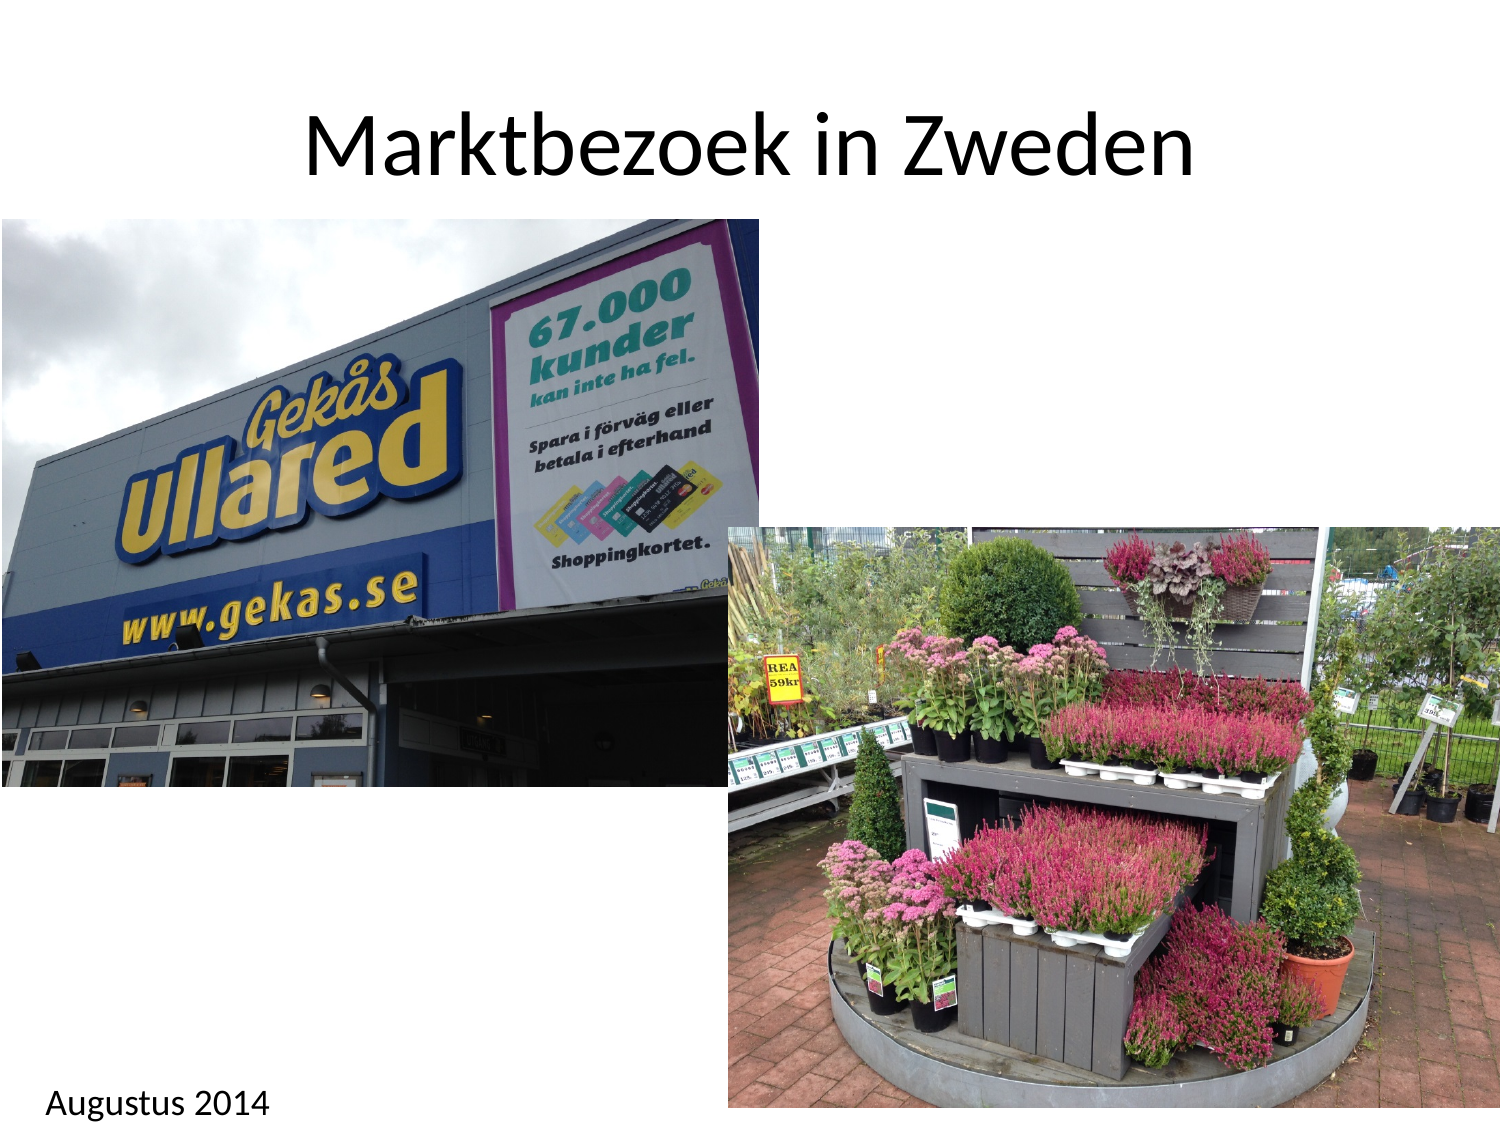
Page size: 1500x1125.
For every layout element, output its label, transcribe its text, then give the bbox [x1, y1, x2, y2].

picture [2, 219, 1500, 1109]
title Marktbezoek in Zweden [75, 45, 1425, 233]
text_box Augustus 2014 [30, 1070, 286, 1125]
